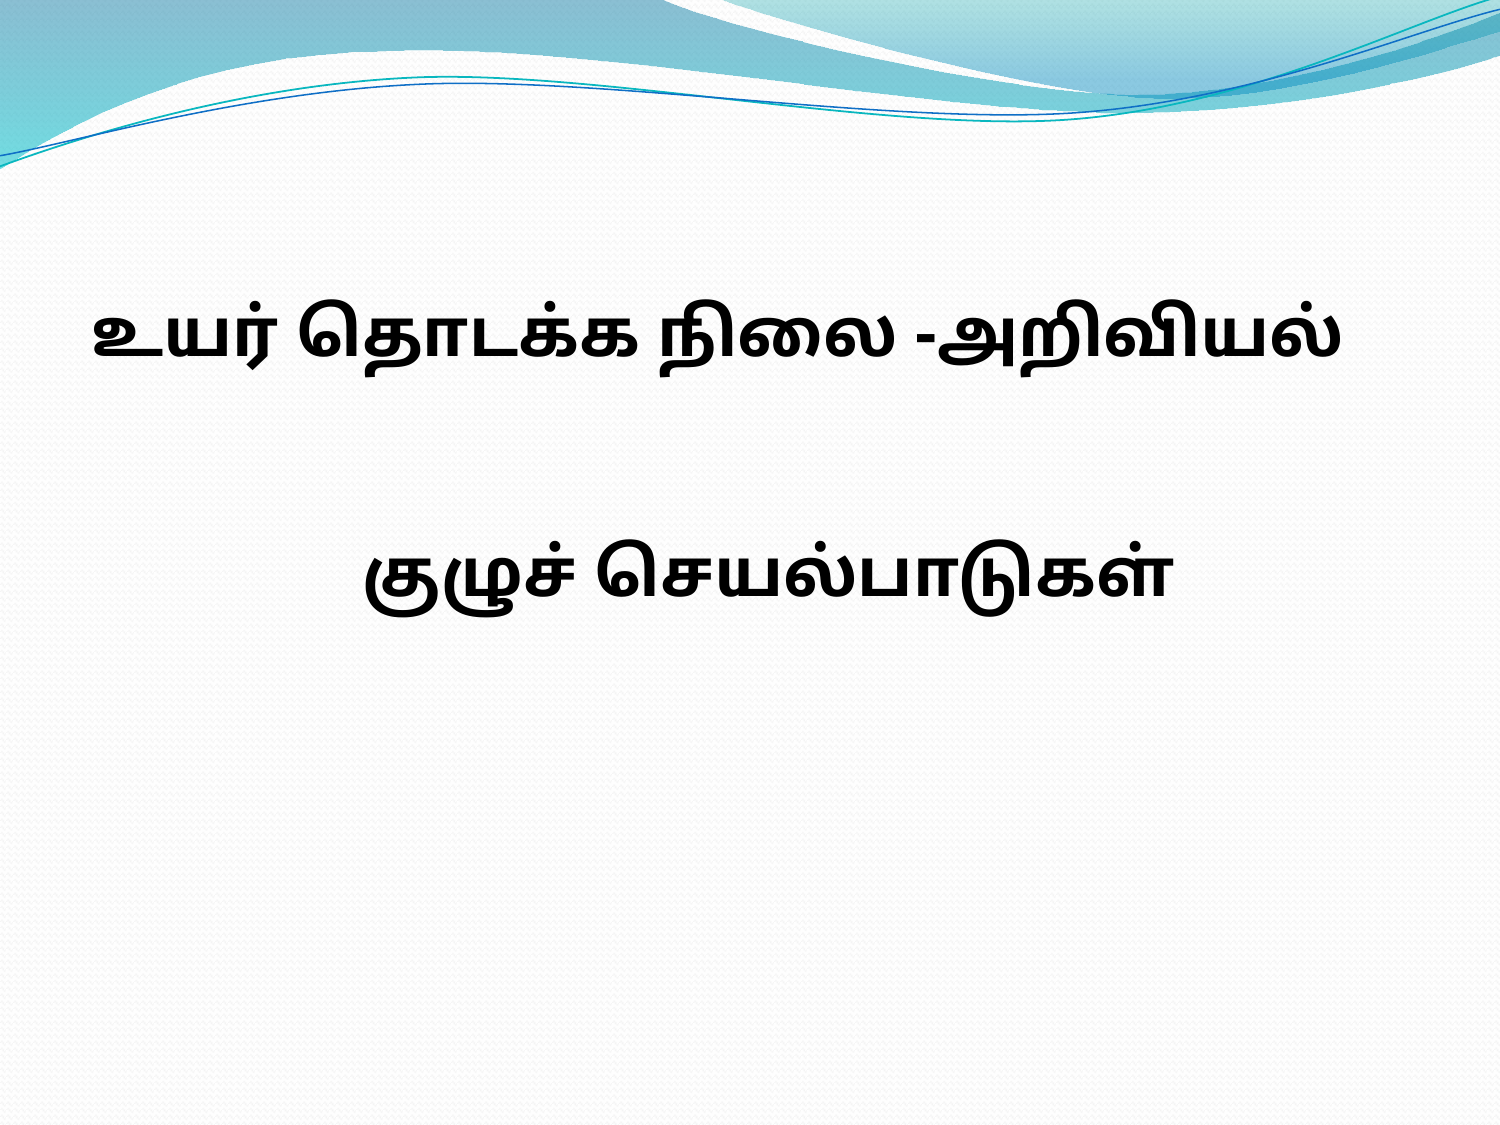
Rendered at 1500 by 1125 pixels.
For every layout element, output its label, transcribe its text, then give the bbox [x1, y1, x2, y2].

text_box உயர் தொடக்க நிலை -அறிவியல் குழுச் செயல்பாடுகள் [62, 62, 1425, 1125]
